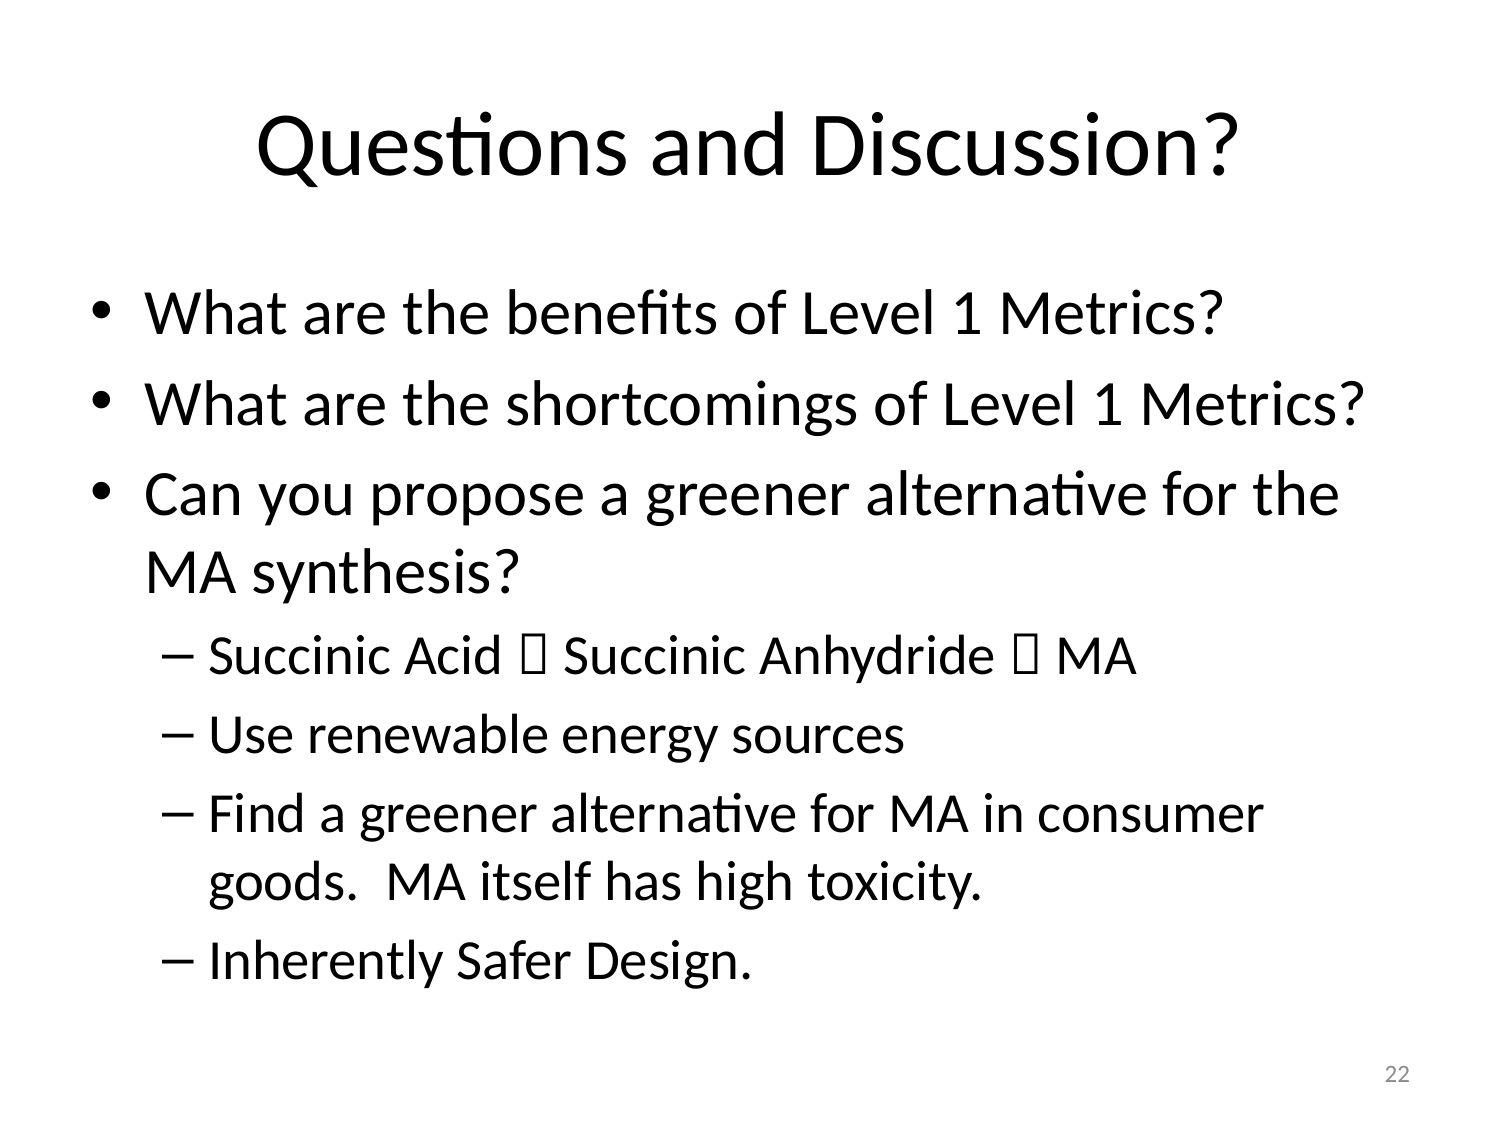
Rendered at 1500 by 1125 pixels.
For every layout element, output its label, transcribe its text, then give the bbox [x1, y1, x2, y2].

title Questions and Discussion? [75, 45, 1425, 233]
slide_number 22 [1074, 1042, 1425, 1103]
list What are the benefits of Level 1 Metrics? What are the shortcomings of Level 1 Metrics? Can you propose a greener alternative for the MA synthesis? Succinic Acid  Succinic Anhydride  MA Use renewable energy sources Find a greener alternative for MA in consumer goods. MA itself has high toxicity. Inherently Safer Design. [75, 262, 1425, 1005]
